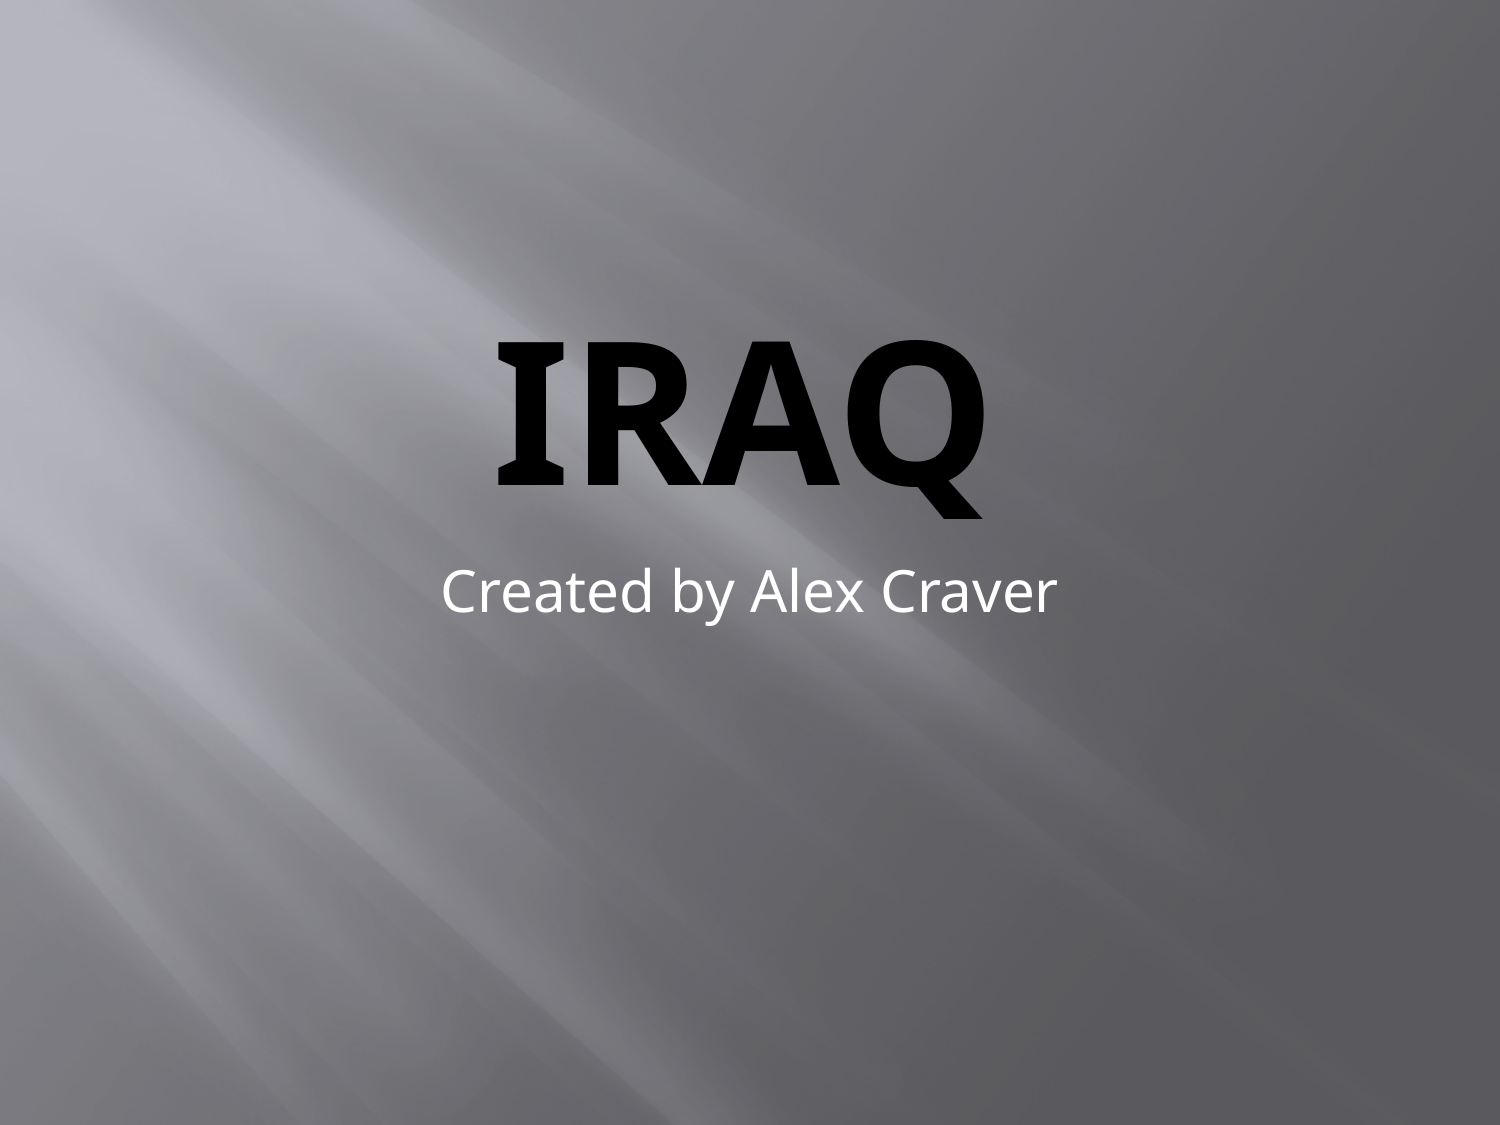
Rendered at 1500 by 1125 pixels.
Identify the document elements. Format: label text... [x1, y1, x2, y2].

subtitle Created by Alex Craver [225, 546, 1275, 834]
title Iraq [69, 224, 1420, 525]
